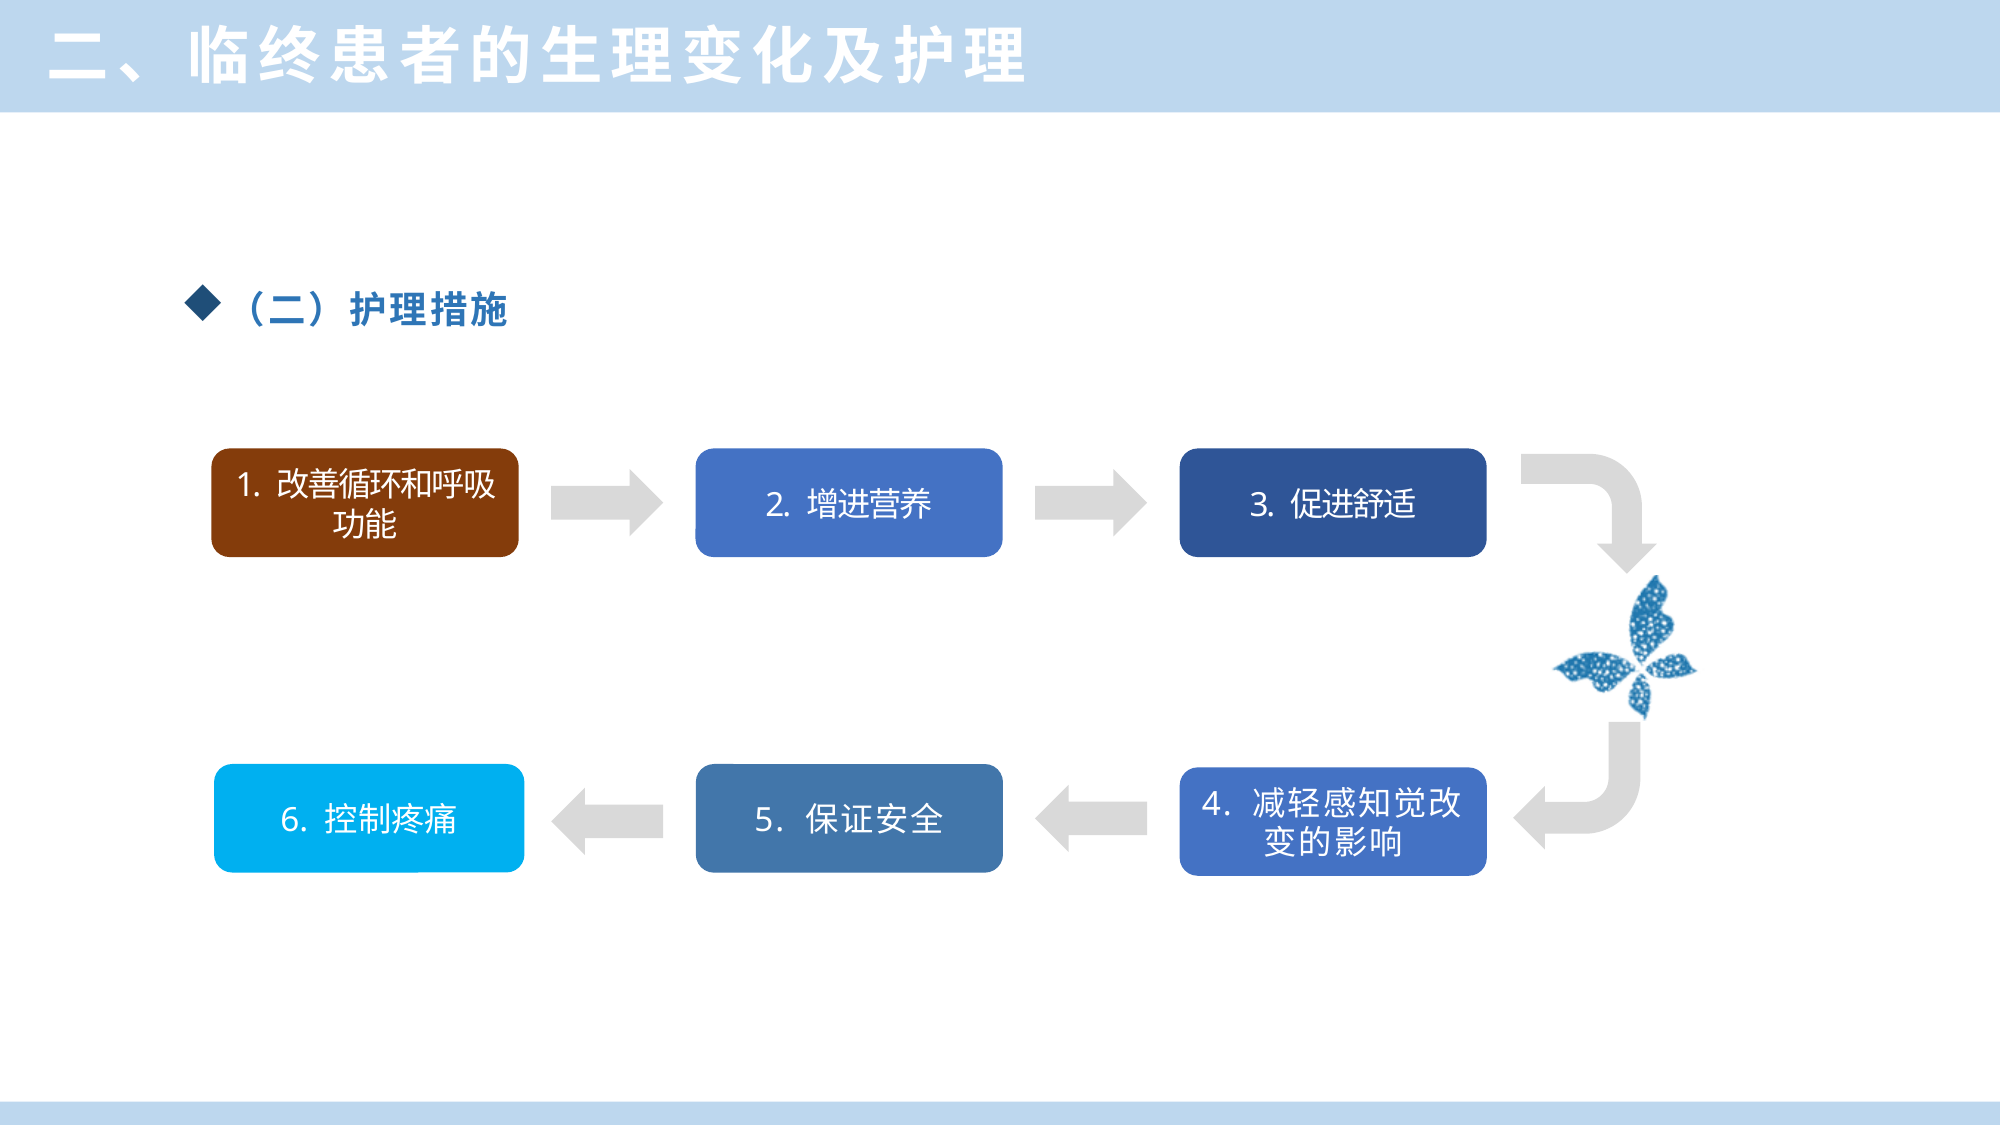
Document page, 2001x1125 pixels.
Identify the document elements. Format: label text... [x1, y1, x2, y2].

text_box [1519, 452, 1660, 575]
text_box 3. 促进舒适 [1178, 447, 1488, 559]
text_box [1179, 721, 1641, 876]
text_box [211, 448, 664, 558]
text_box 6. 控制疼痛 [213, 762, 526, 874]
text_box [549, 785, 665, 858]
picture [1548, 575, 1706, 721]
text_box 二、临终患者的生理变化及护理 [35, 9, 1040, 97]
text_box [695, 448, 1148, 558]
text_box （二）护理措施 [168, 257, 1882, 338]
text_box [695, 764, 1148, 873]
